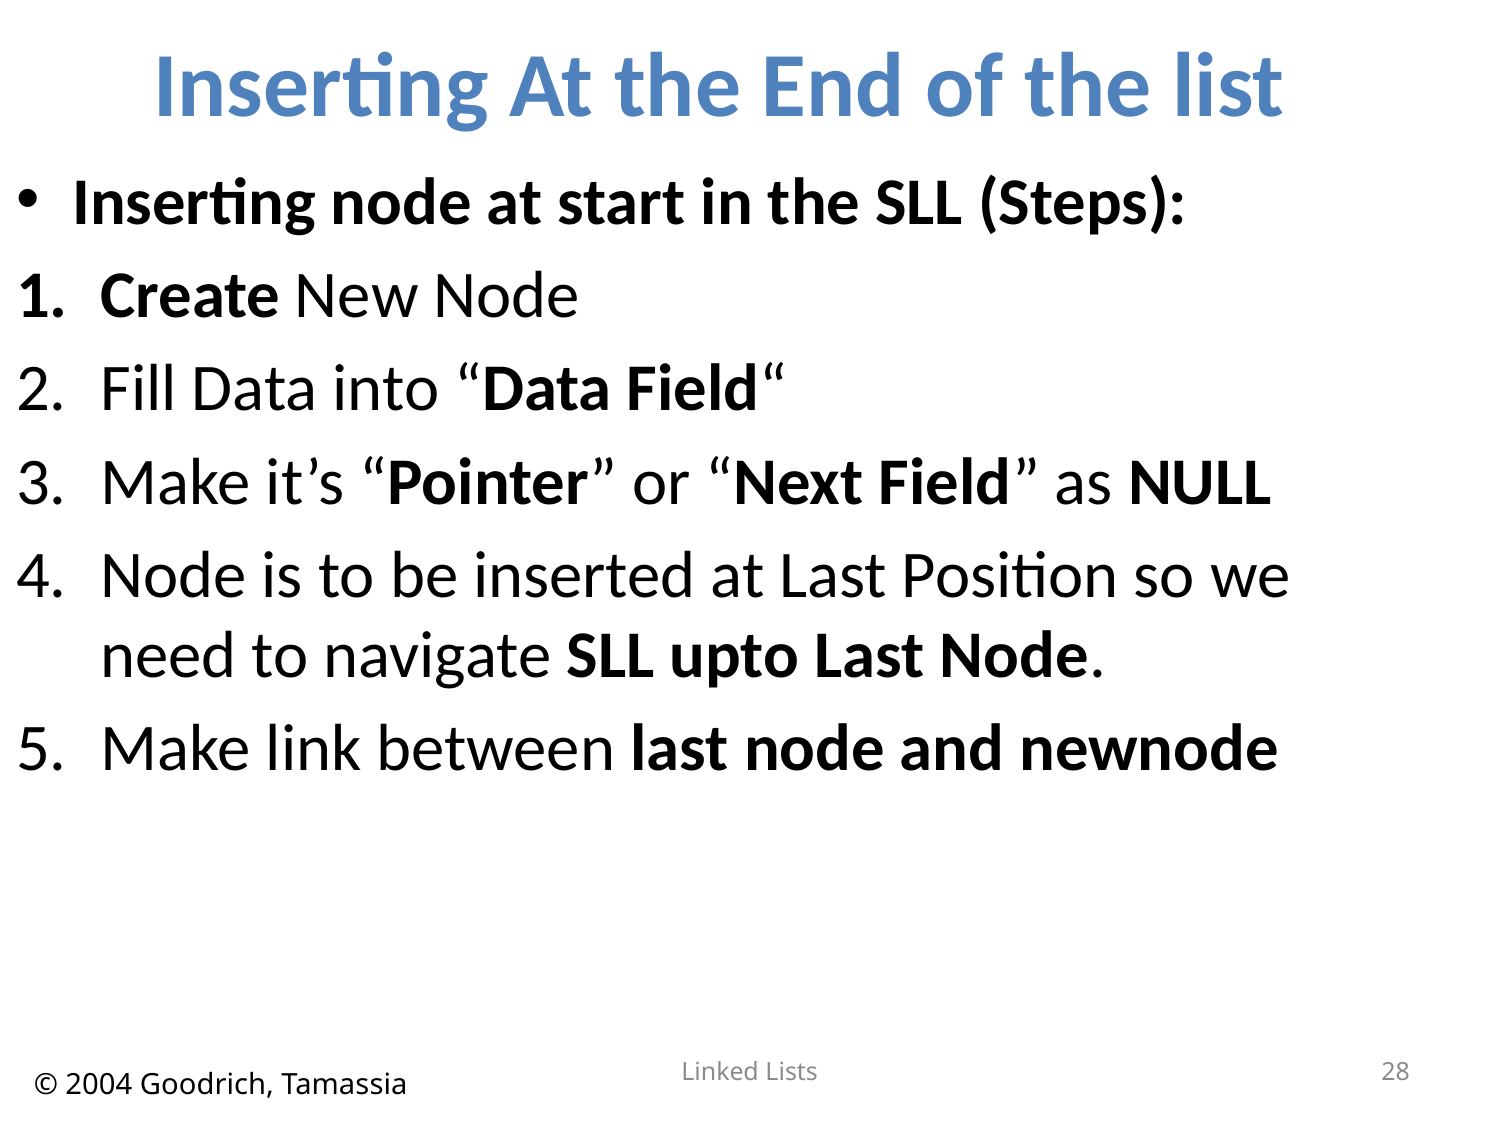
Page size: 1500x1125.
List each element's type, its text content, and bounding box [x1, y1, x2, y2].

slide_number 28 [1074, 1042, 1425, 1103]
footer Linked Lists [512, 1042, 988, 1103]
title Inserting At the End of the list [63, 45, 1376, 149]
list Inserting node at start in the SLL (Steps): Create New Node Fill Data into “Data Field“ Make it’s “Pointer” or “Next Field” as NULL Node is to be inserted at Last Position so we need to navigate SLL upto Last Node. Make link between last node and newnode [0, 149, 1425, 600]
